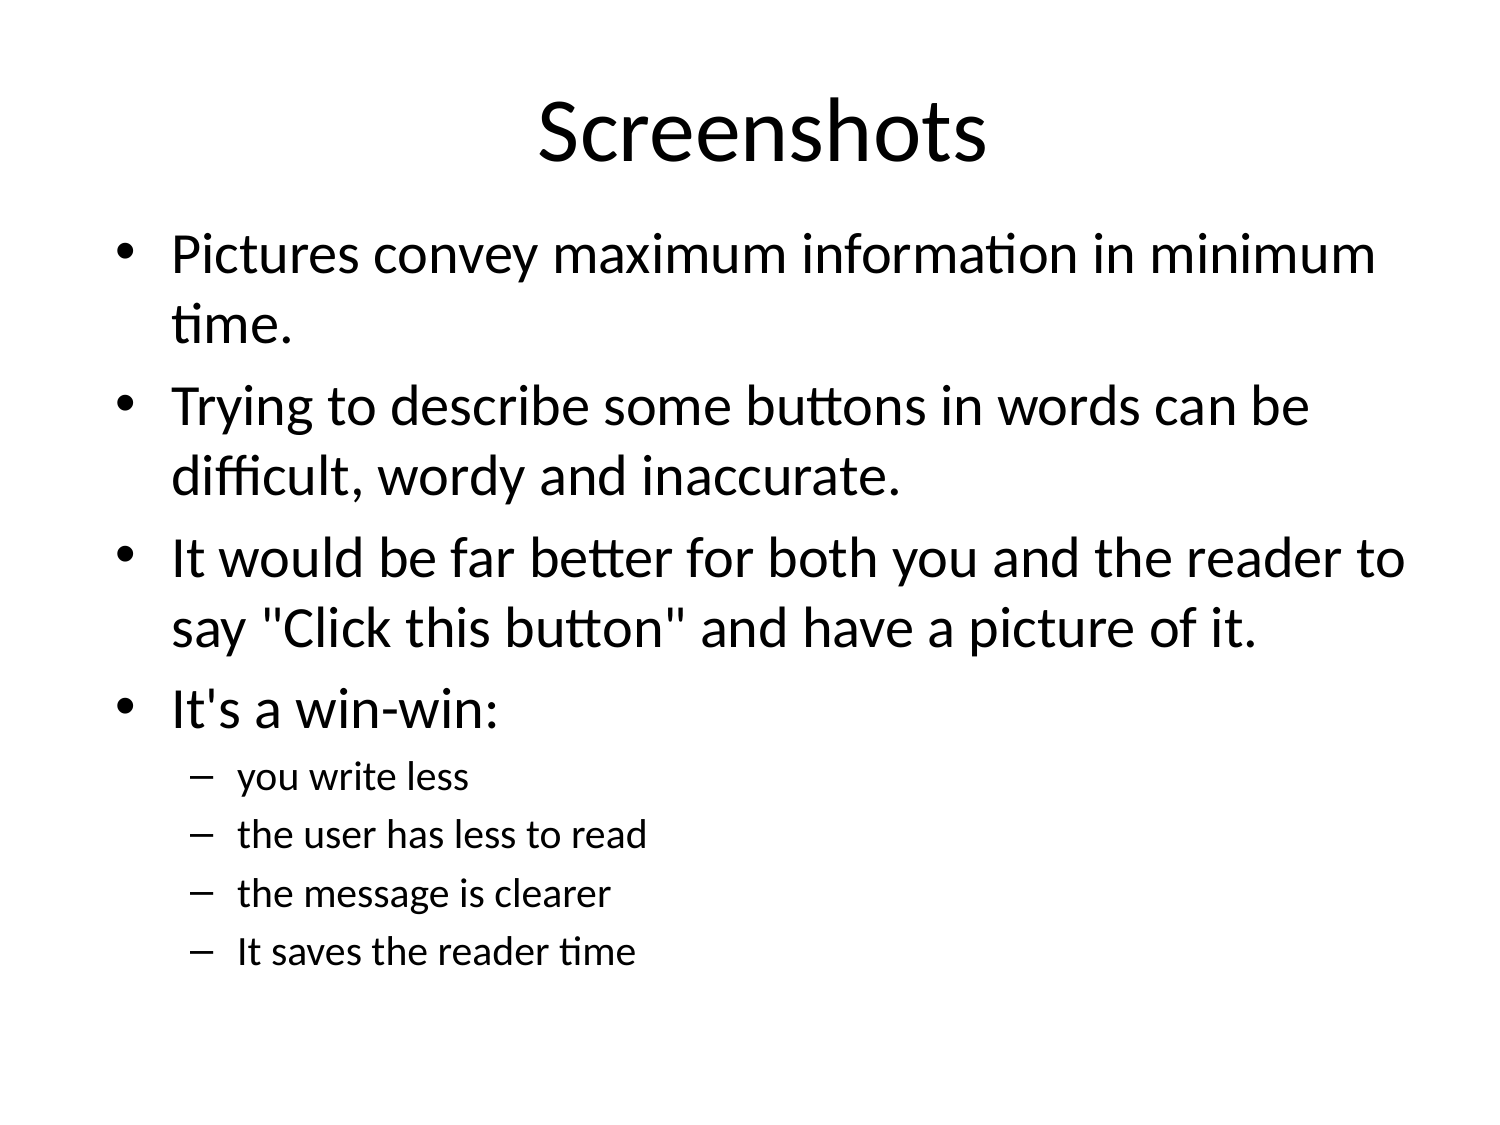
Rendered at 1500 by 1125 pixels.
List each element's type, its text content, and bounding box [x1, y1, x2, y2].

list Pictures convey maximum information in minimum time. Trying to describe some buttons in words can be difficult, wordy and inaccurate. It would be far better for both you and the reader to say "Click this button" and have a picture of it. It's a win-win: you write less the user has less to read the message is clearer It saves the reader time [100, 207, 1451, 951]
title Screenshots [88, 30, 1439, 219]
